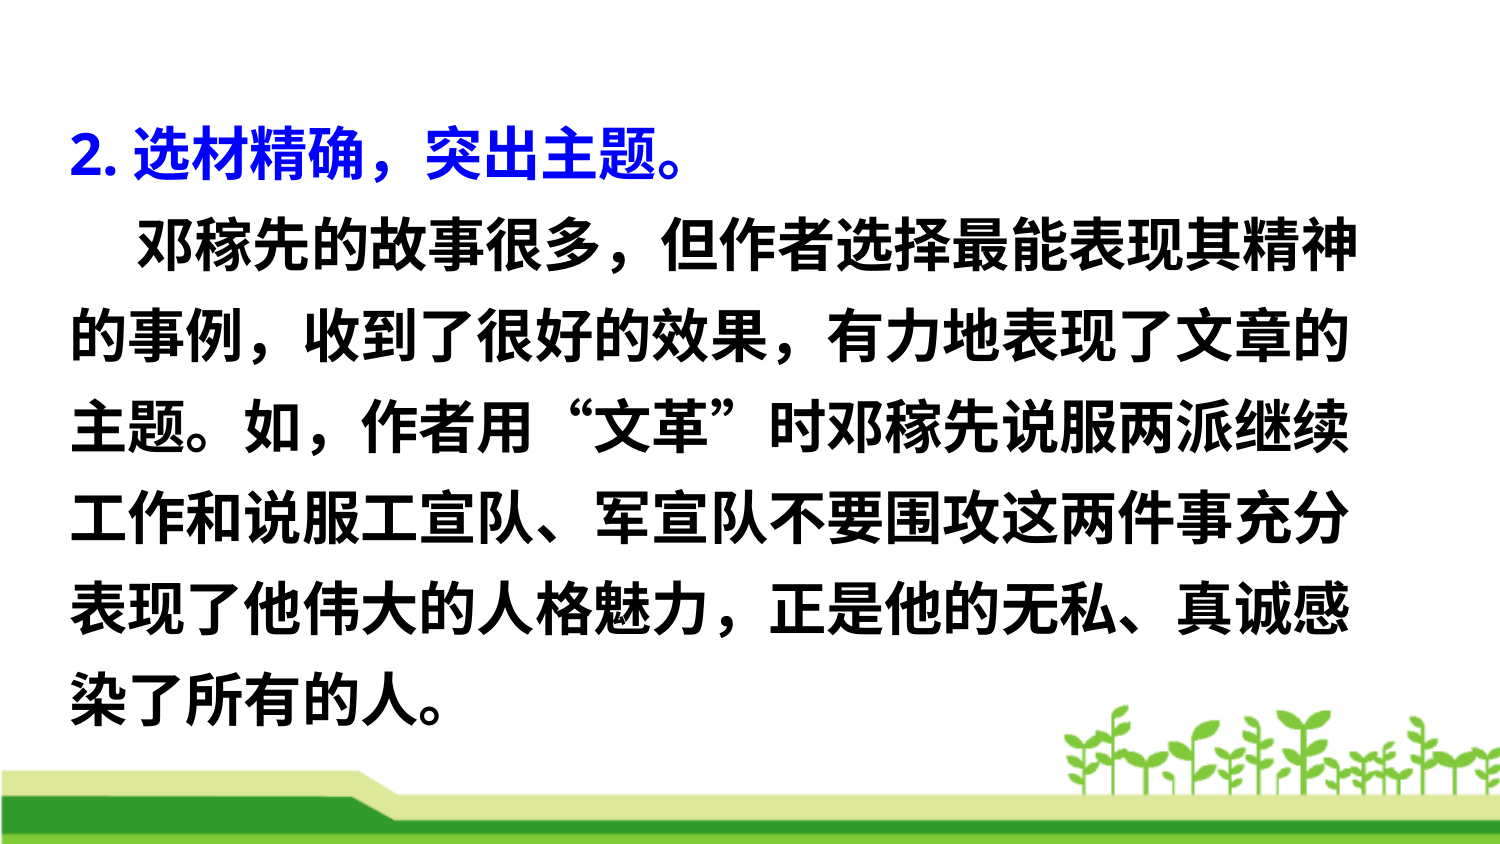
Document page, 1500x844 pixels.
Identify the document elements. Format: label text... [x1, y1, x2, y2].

picture [0, 0, 1500, 844]
text_box 2.选材精确，突出主题。 邓稼先的故事很多，但作者选择最能表现其精神的事例，收到了很好的效果，有力地表现了文章的主题。如，作者用“文革”时邓稼先说服两派继续工作和说服工宣队、军宣队不要围攻这两件事充分表现了他伟大的人格魅力，正是他的无私、真诚感染了所有的人。 [54, 88, 1407, 741]
